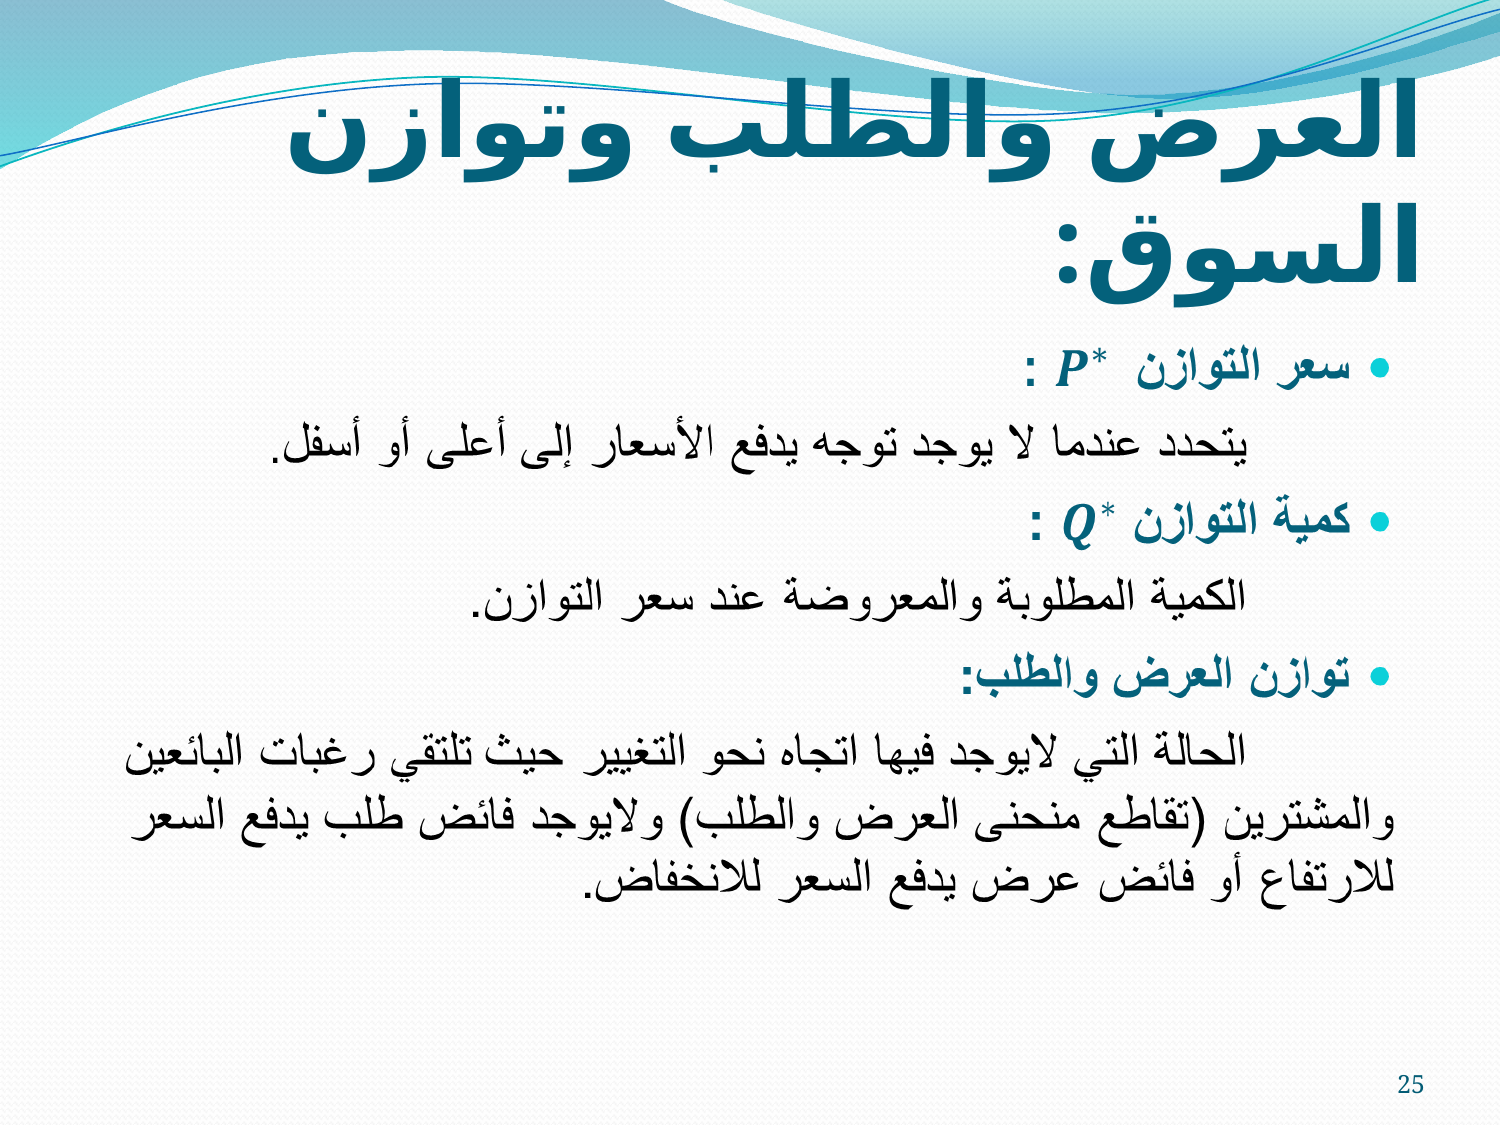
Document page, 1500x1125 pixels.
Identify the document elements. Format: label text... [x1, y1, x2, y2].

list [75, 317, 1425, 1038]
title العرض والطلب وتوازن السوق: [75, 115, 1425, 303]
slide_number 25 [1299, 1042, 1425, 1103]
